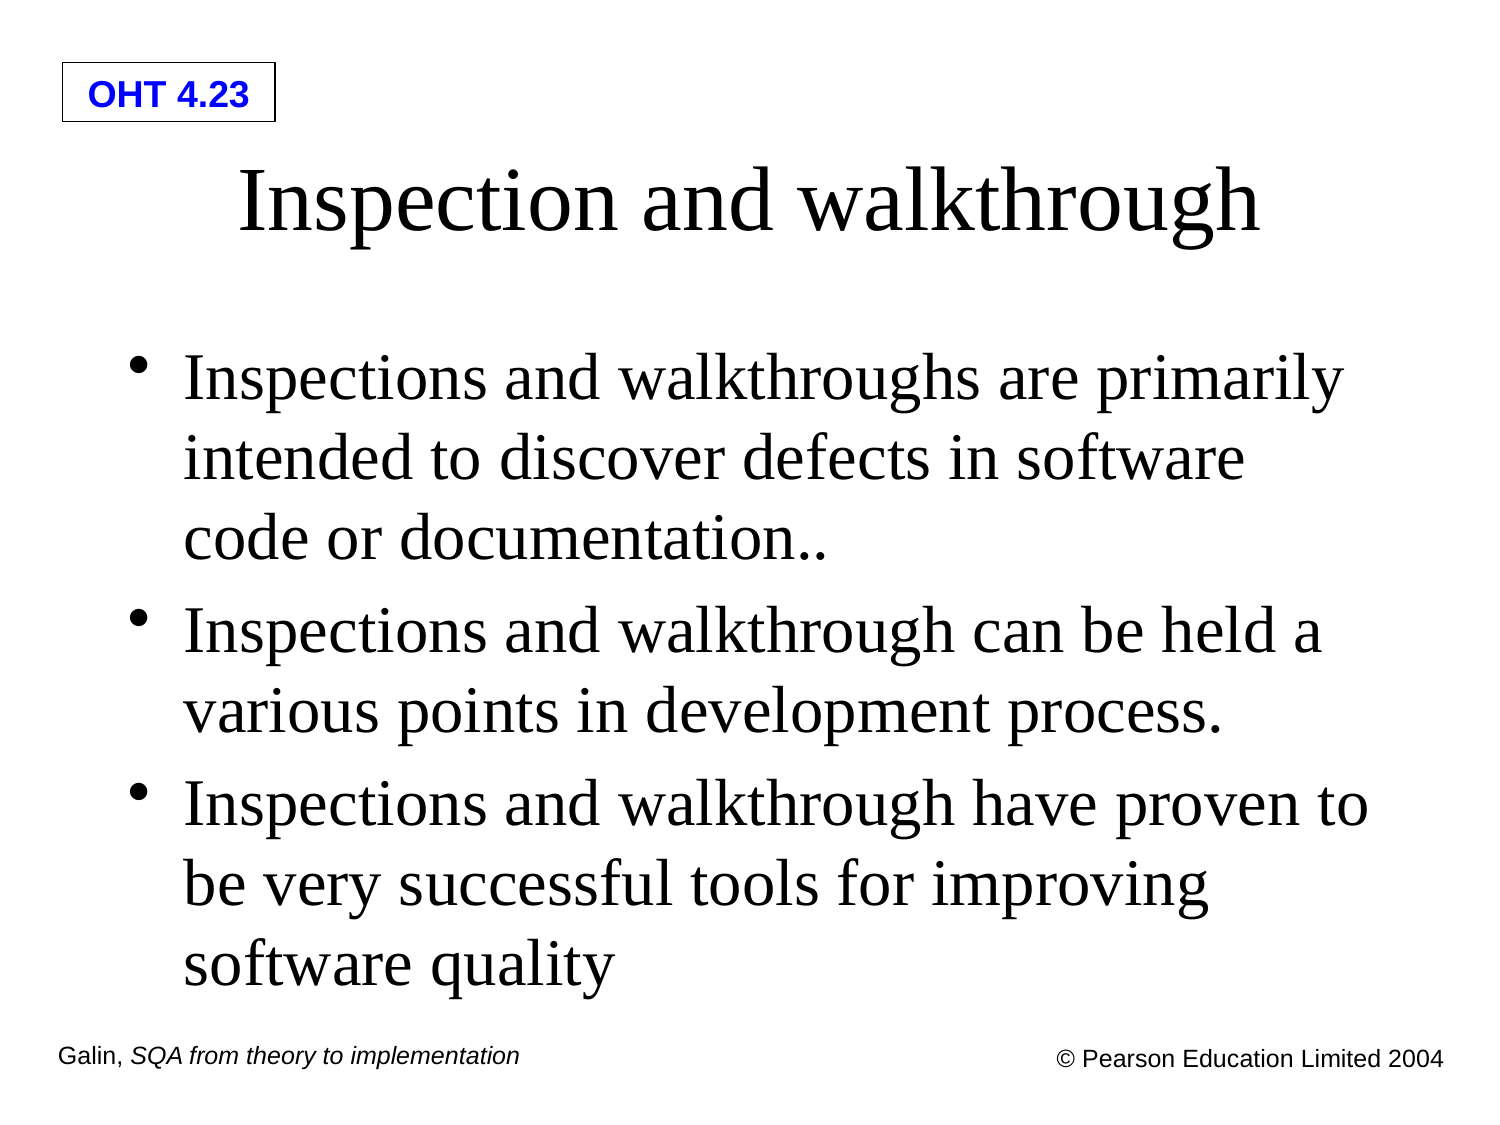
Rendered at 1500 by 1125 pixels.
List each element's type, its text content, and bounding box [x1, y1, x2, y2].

list Inspections and walkthroughs are primarily intended to discover defects in software code or documentation.. Inspections and walkthrough can be held a various points in development process. Inspections and walkthrough have proven to be very successful tools for improving software quality [112, 324, 1388, 1001]
title Inspection and walkthrough [112, 99, 1388, 288]
